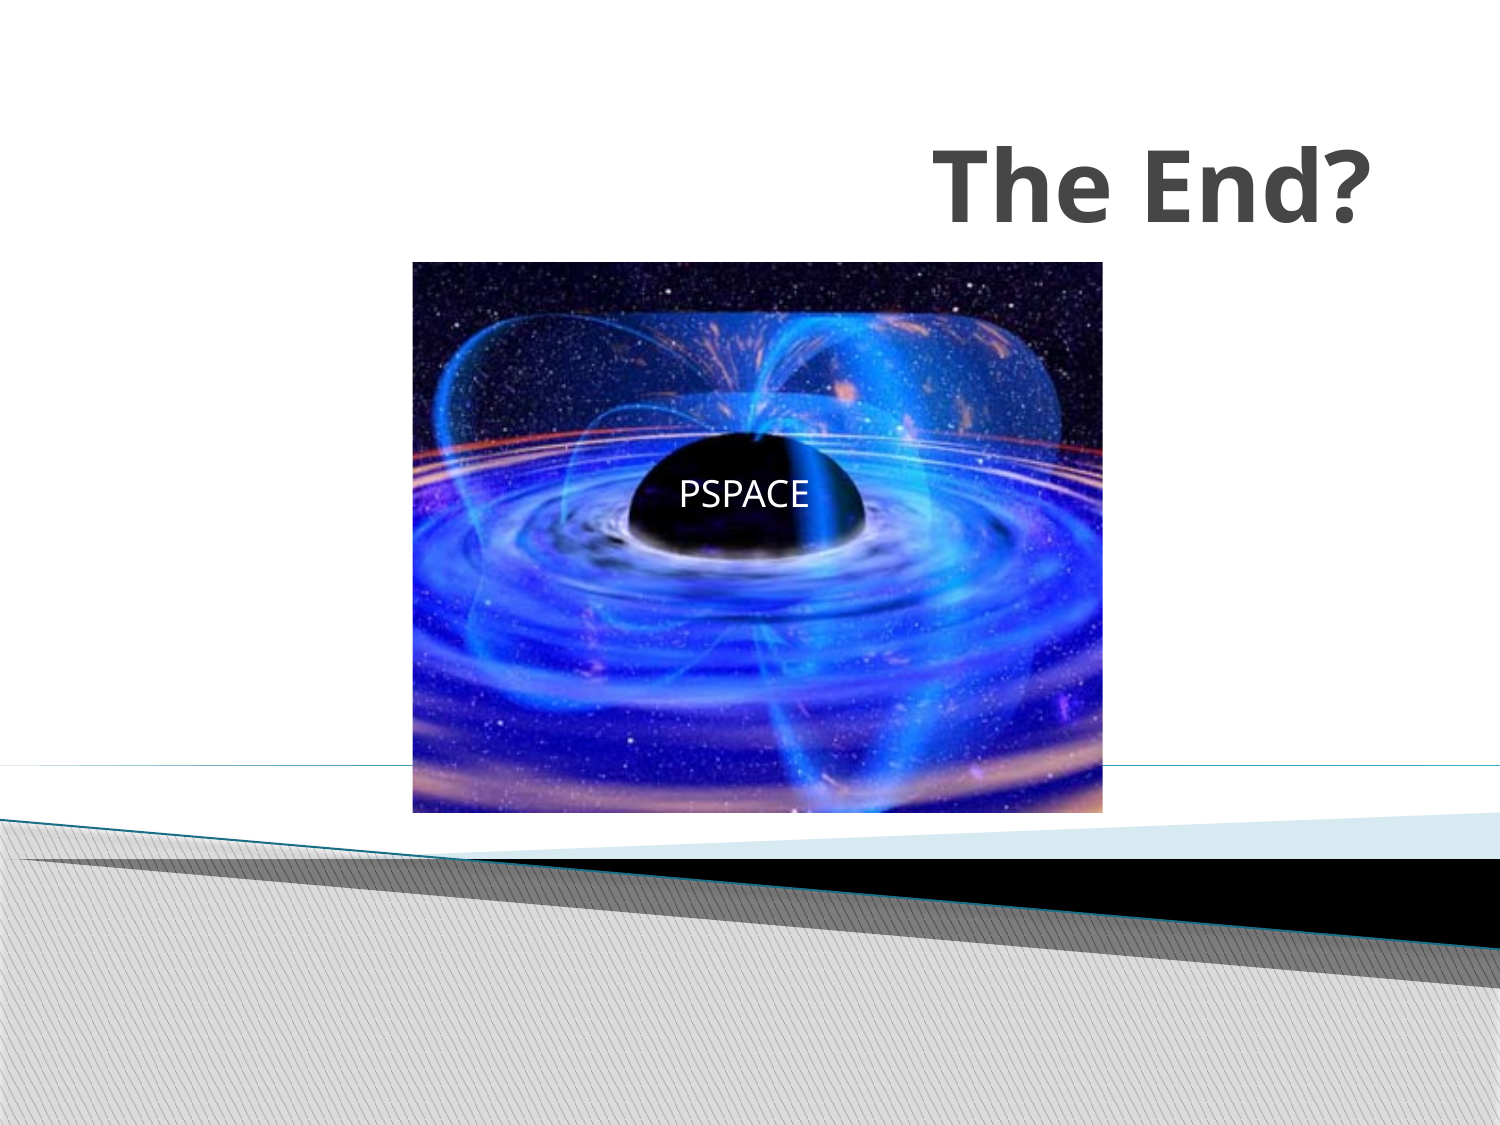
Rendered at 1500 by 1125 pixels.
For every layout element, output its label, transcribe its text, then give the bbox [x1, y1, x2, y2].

picture [5, 859, 1500, 989]
picture [412, 262, 1103, 813]
title The End? [112, 62, 1388, 250]
